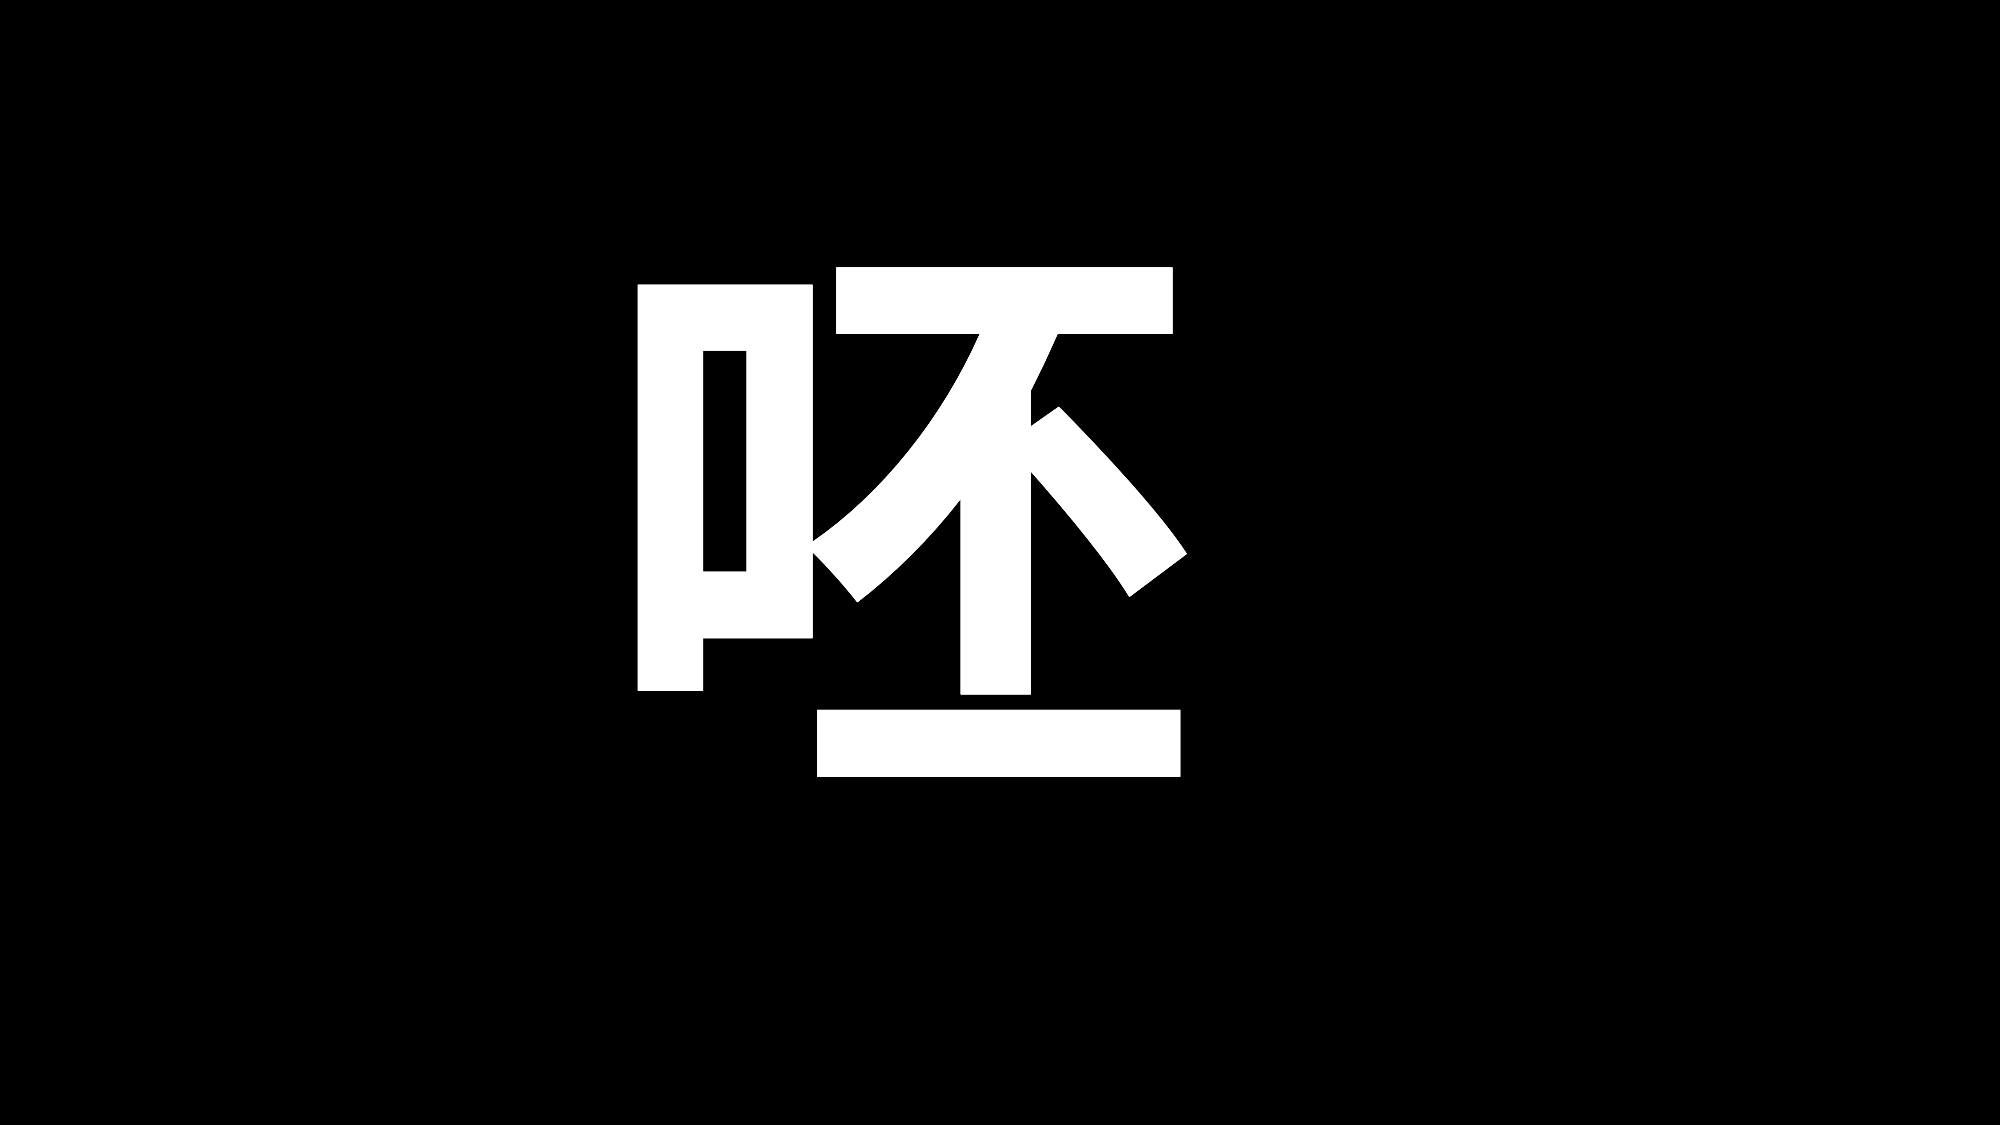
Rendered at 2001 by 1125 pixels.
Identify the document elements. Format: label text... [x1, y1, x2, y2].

text_box 呸 [595, 136, 1405, 869]
